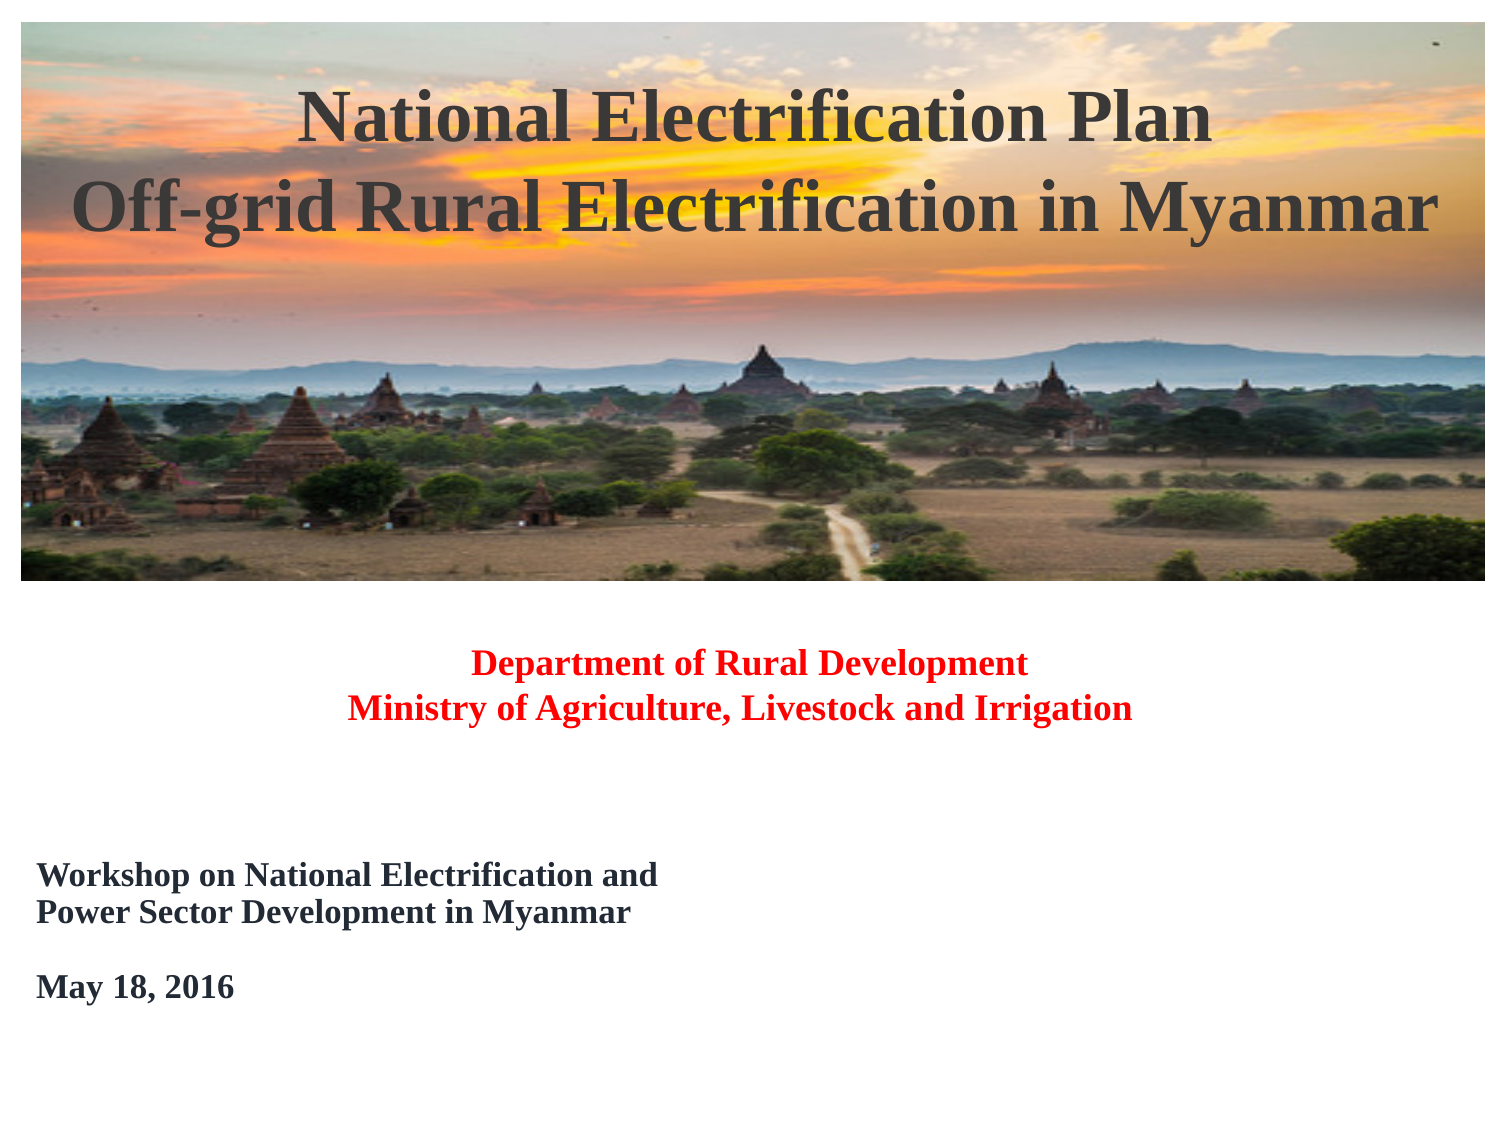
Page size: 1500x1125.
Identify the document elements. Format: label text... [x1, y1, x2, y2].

text_box Department of Rural Development Ministry of Agriculture, Livestock and Irrigation [269, 630, 1231, 736]
title Workshop on National Electrification and Power Sector Development in Myanmar May 18, 2016 [21, 821, 708, 1015]
picture [20, 22, 1485, 581]
